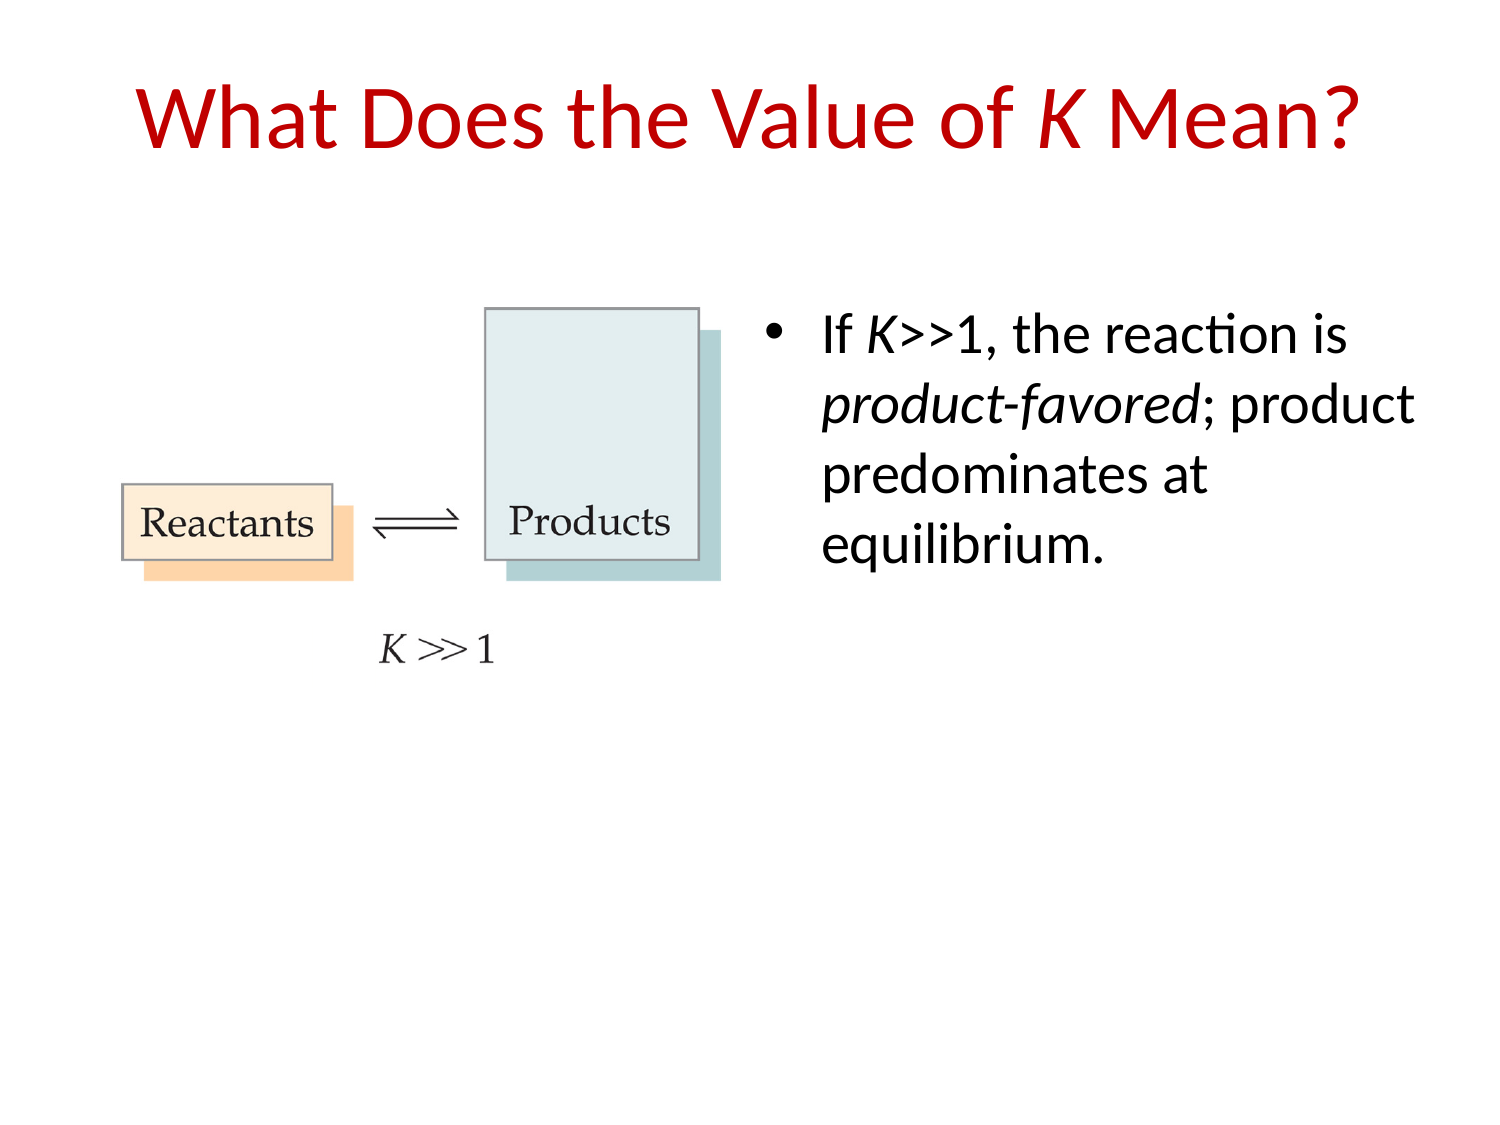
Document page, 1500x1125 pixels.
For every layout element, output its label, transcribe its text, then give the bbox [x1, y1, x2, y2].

text_box If K>>1, the reaction is product-favored; product predominates at equilibrium. [750, 287, 1450, 600]
text_box What Does the Value of K Mean? [0, 50, 1500, 238]
picture [113, 299, 728, 726]
